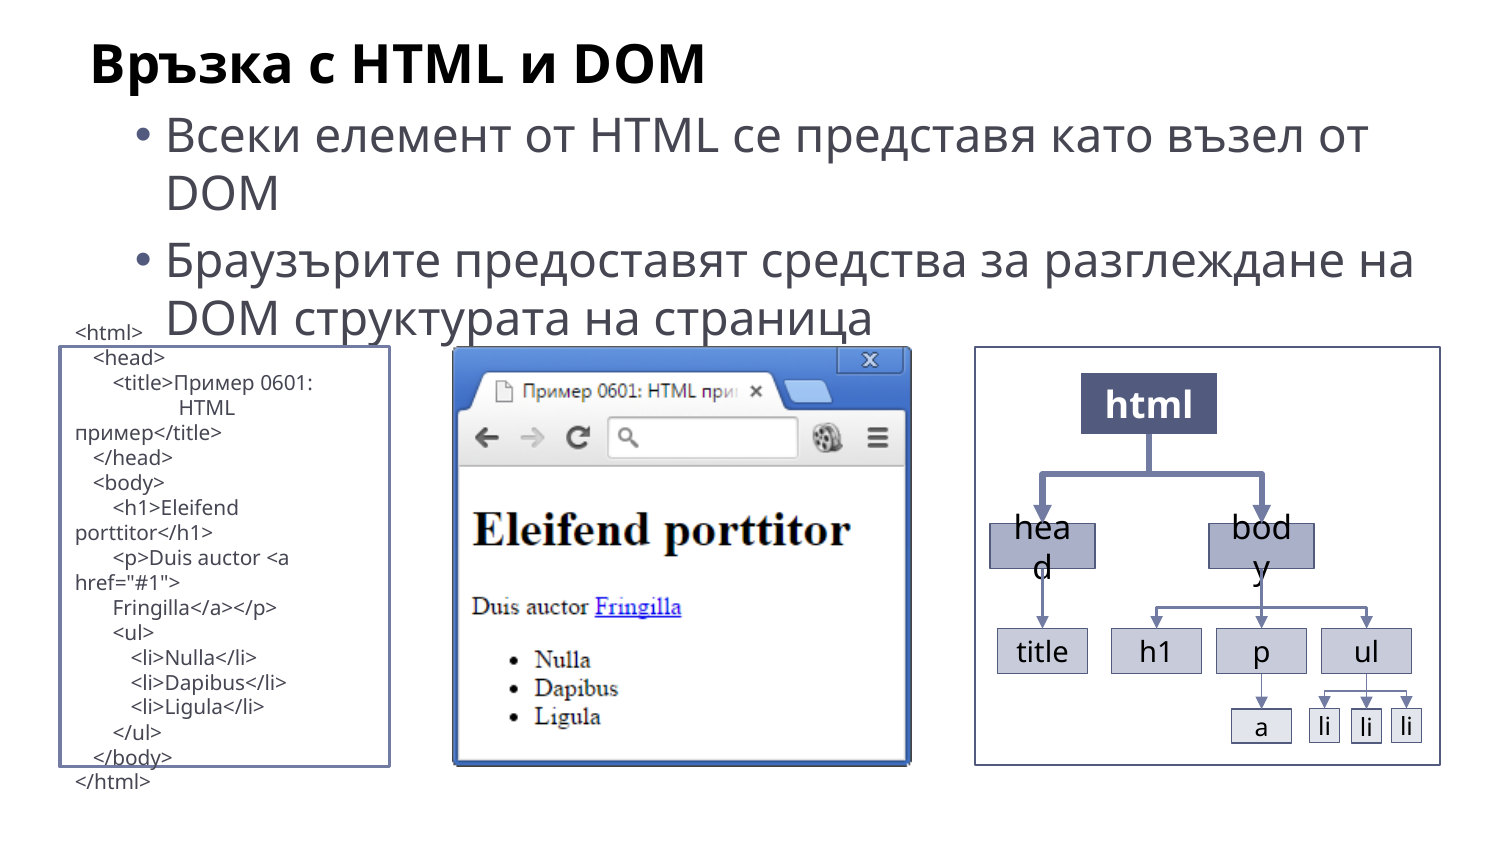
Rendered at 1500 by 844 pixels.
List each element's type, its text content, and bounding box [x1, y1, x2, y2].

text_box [1050, 424, 1142, 532]
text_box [1324, 690, 1366, 709]
picture [452, 346, 912, 768]
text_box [1178, 547, 1240, 652]
text_box <html> <head> <title>Пример 0601: HTML пример</title> </head> <body> <h1>Eleifend porttitor</h1> <p>Duis auctor <a href="#1"> Fringilla</a></p> <ul> <li>Nulla</li> <li>Dapibus</li> <li>Ligula</li> </ul> </body> </html> [58, 345, 391, 768]
text_box [973, 345, 1442, 766]
list Връзка с HTML и DOM Всеки елемент от HTML се представя като възел от DOM Браузърите предоставят средства за разглеждане на DOM структурата на страница [75, 21, 1475, 835]
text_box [1283, 545, 1345, 652]
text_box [1160, 422, 1251, 536]
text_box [1366, 690, 1407, 709]
